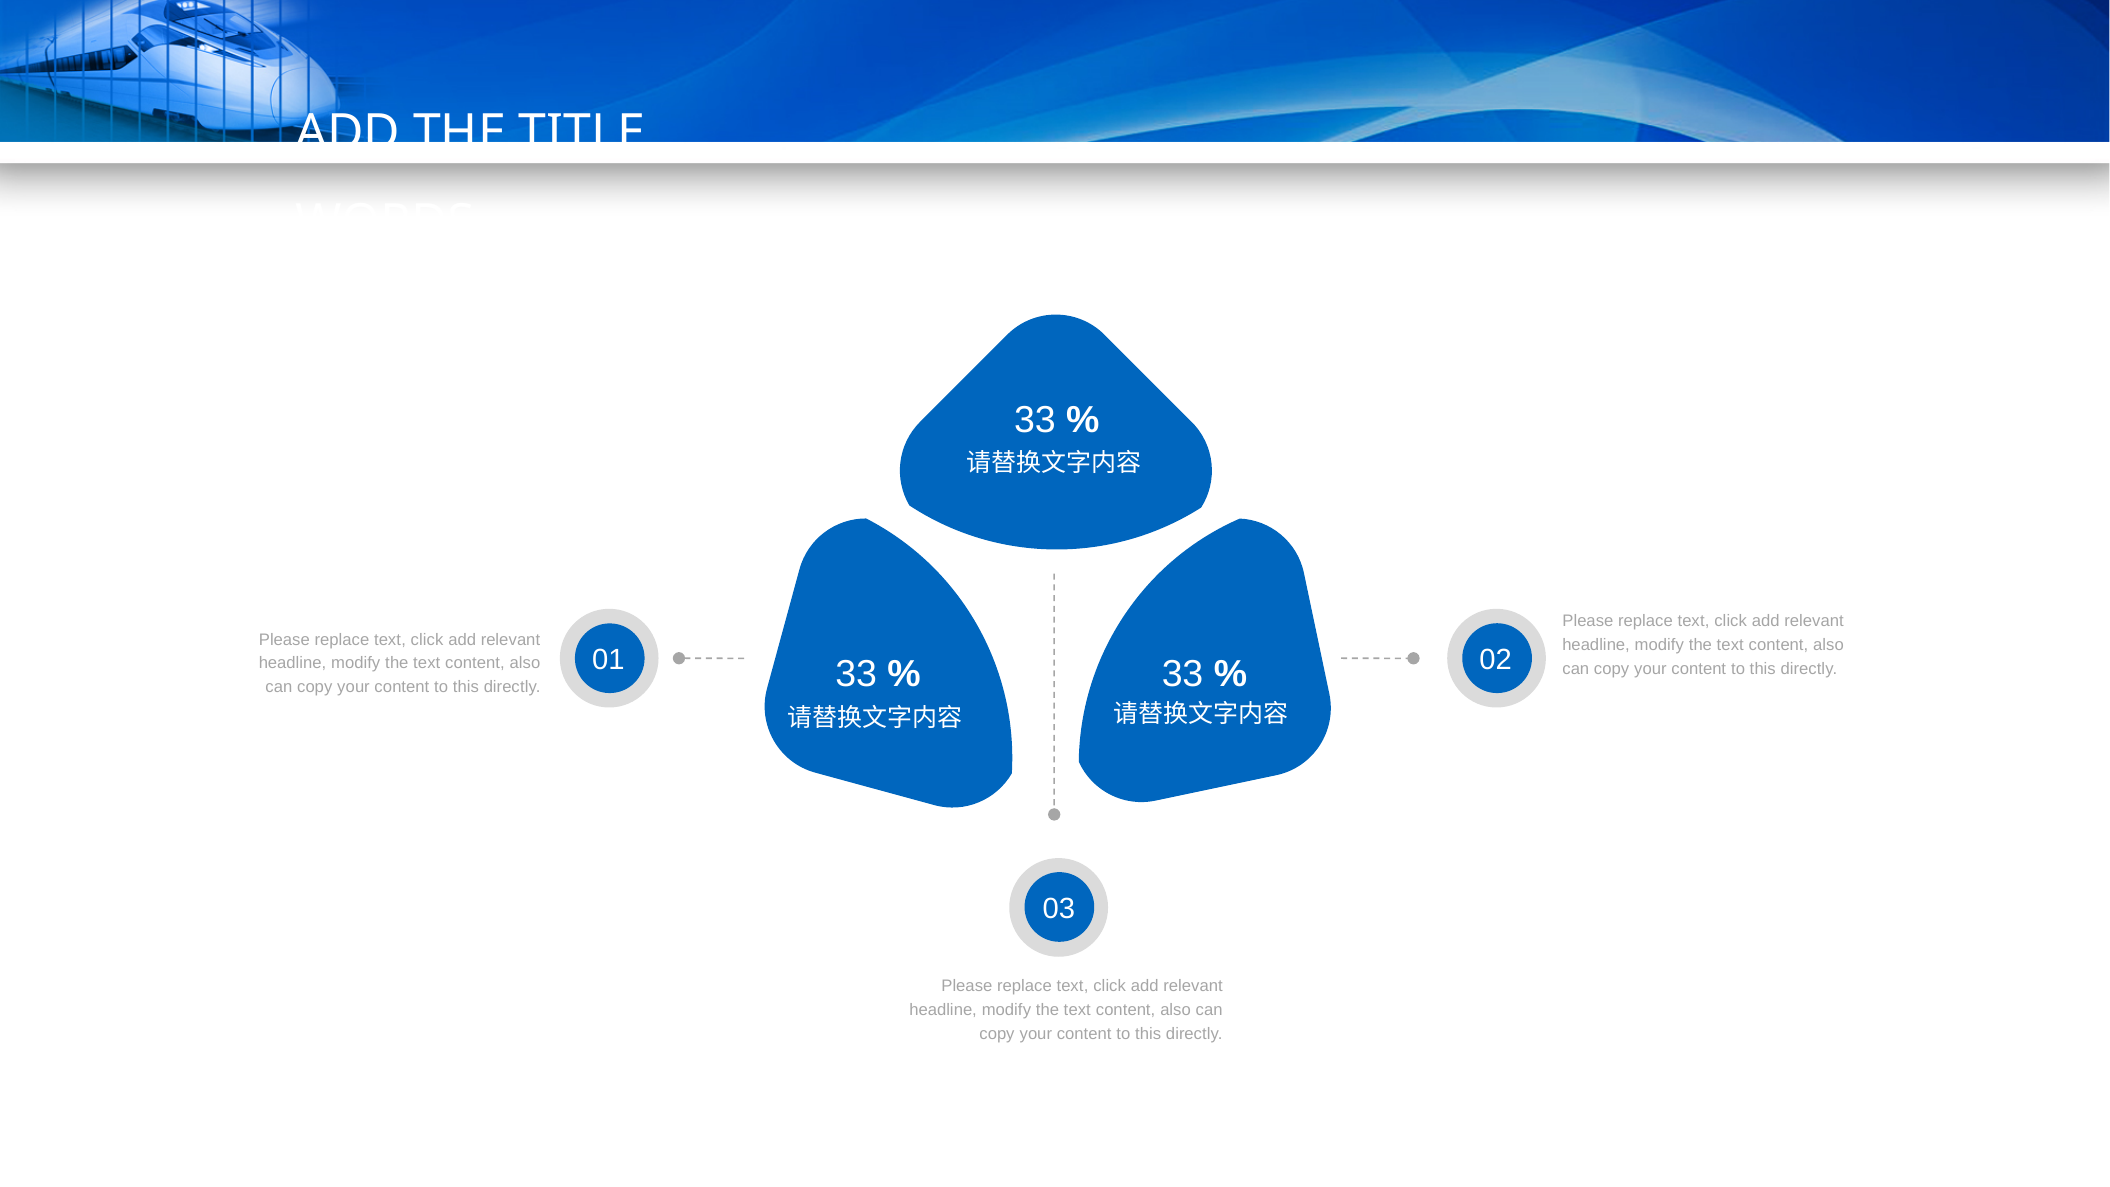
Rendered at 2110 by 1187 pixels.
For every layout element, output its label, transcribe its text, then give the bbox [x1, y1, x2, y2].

text_box [1024, 872, 1095, 942]
text_box [1009, 858, 1109, 957]
text_box 请替换文字内容 [1110, 693, 1296, 731]
text_box ADD THE TITLE WORDS [280, 61, 813, 257]
text_box Please replace text, click add relevant headline, modify the text content, also can copy your content to this directly. [233, 624, 541, 697]
text_box 03 [1036, 884, 1083, 931]
text_box 请替换文字内容 [963, 442, 1149, 480]
text_box [672, 652, 691, 665]
text_box [764, 518, 1013, 808]
text_box 33 % [803, 621, 953, 694]
text_box [1047, 807, 1061, 821]
text_box Please replace text, click add relevant headline, modify the text content, also can copy your content to this directly. [874, 970, 1224, 1043]
text_box [1462, 623, 1532, 694]
text_box [559, 608, 659, 708]
text_box [899, 314, 1212, 550]
text_box 请替换文字内容 [784, 697, 970, 735]
text_box Please replace text, click add relevant headline, modify the text content, also can copy your content to this directly. [1562, 605, 1870, 678]
text_box 33 % [1130, 621, 1279, 694]
picture [0, 0, 2110, 1187]
text_box 02 [1473, 634, 1520, 683]
text_box [574, 623, 645, 694]
text_box [1407, 652, 1420, 665]
text_box 33 % [982, 368, 1131, 441]
text_box [1447, 608, 1546, 708]
text_box 01 [585, 634, 633, 683]
text_box [1078, 518, 1331, 803]
